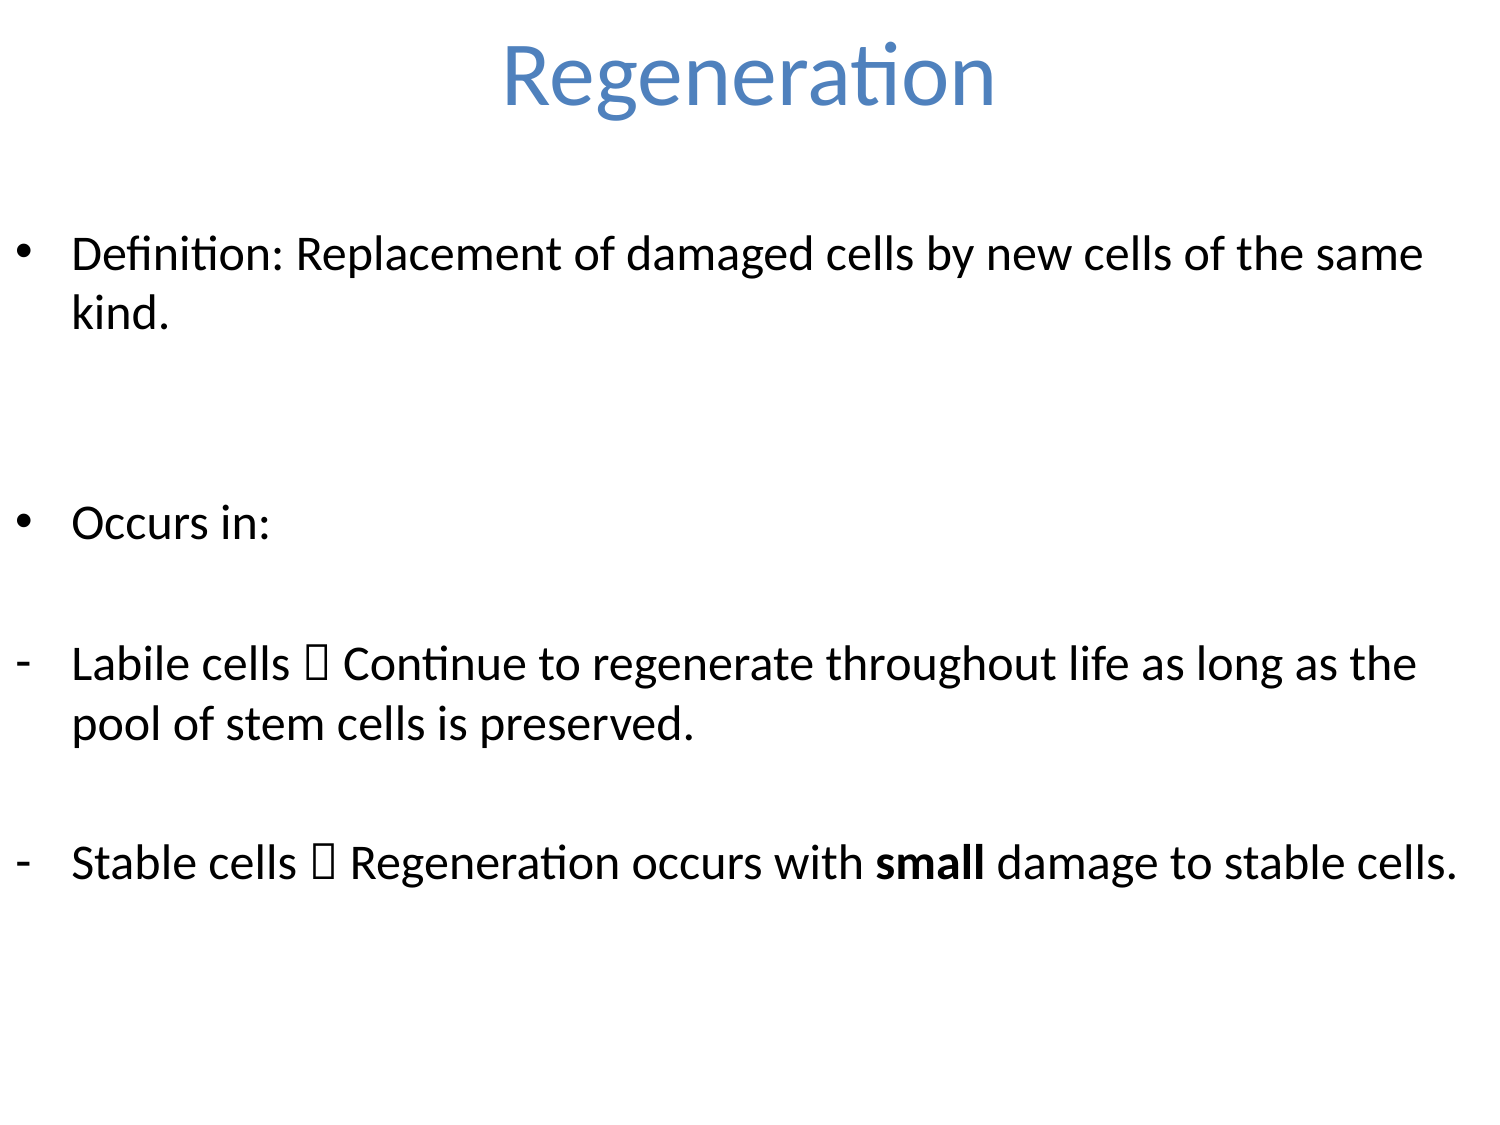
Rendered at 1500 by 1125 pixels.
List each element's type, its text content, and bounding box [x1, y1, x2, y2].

title Regeneration [75, 0, 1425, 163]
list Definition: Replacement of damaged cells by new cells of the same kind. Occurs in: Labile cells  Continue to regenerate throughout life as long as the pool of stem cells is preserved. Stable cells  Regeneration occurs with small damage to stable cells. [0, 212, 1500, 1125]
